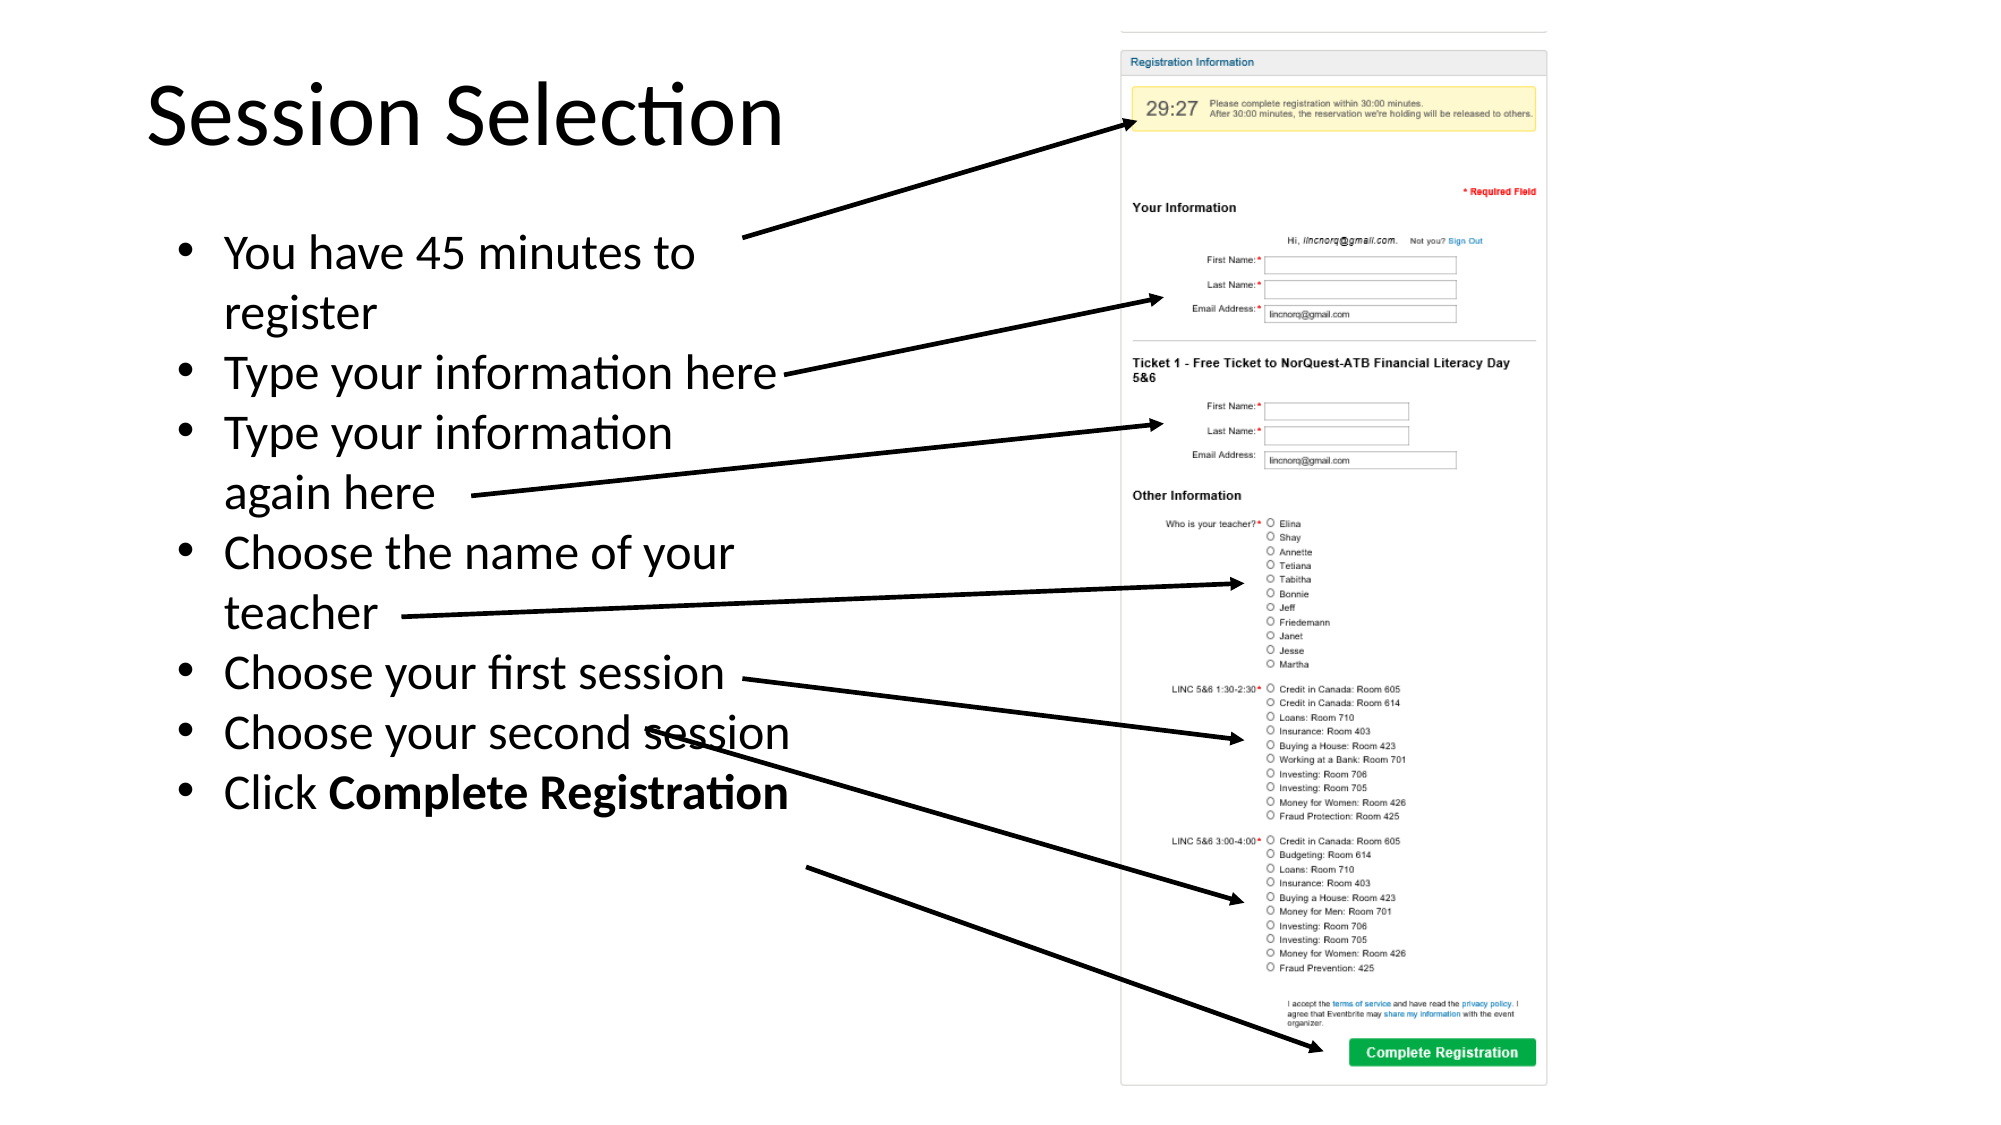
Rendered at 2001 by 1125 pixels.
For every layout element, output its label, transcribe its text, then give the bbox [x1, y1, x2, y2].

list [1108, 31, 1566, 1099]
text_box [805, 866, 1324, 1052]
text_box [401, 583, 1245, 617]
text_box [644, 728, 1245, 903]
text_box You have 45 minutes to register Type your information here Type your information again here Choose the name of your teacher Choose your first session Choose your second session Click Complete Registration [162, 212, 806, 827]
text_box Session Selection [131, 46, 882, 172]
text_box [742, 120, 1138, 238]
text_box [471, 423, 1164, 496]
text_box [742, 678, 1245, 728]
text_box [783, 297, 1164, 375]
